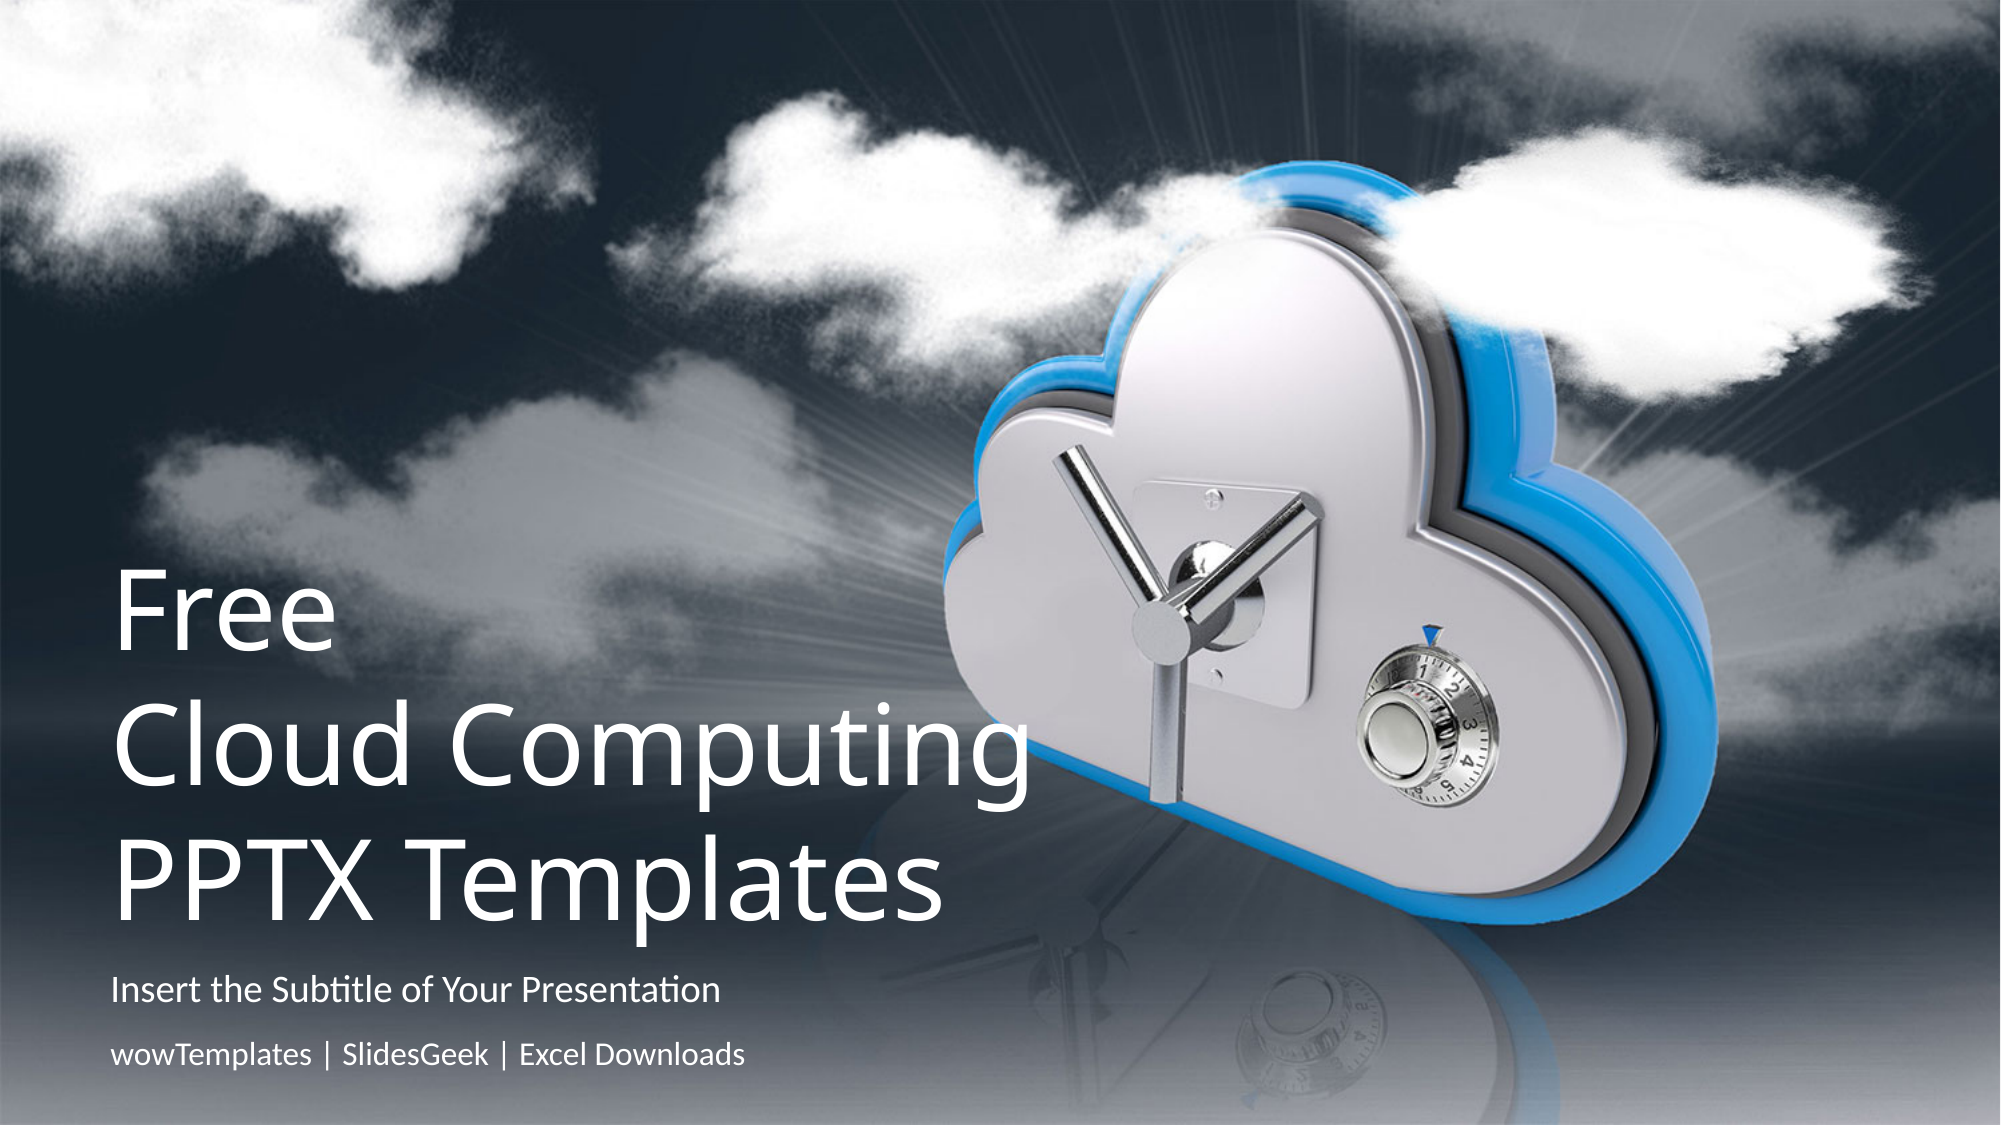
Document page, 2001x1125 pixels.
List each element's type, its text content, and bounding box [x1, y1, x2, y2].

text_box Free Cloud Computing PPTX Templates [95, 530, 1128, 951]
picture [0, 0, 2001, 1125]
text_box Insert the Subtitle of Your Presentation [95, 956, 1128, 1018]
text_box wowTemplates | SlidesGeek | Excel Downloads [95, 1024, 1128, 1080]
